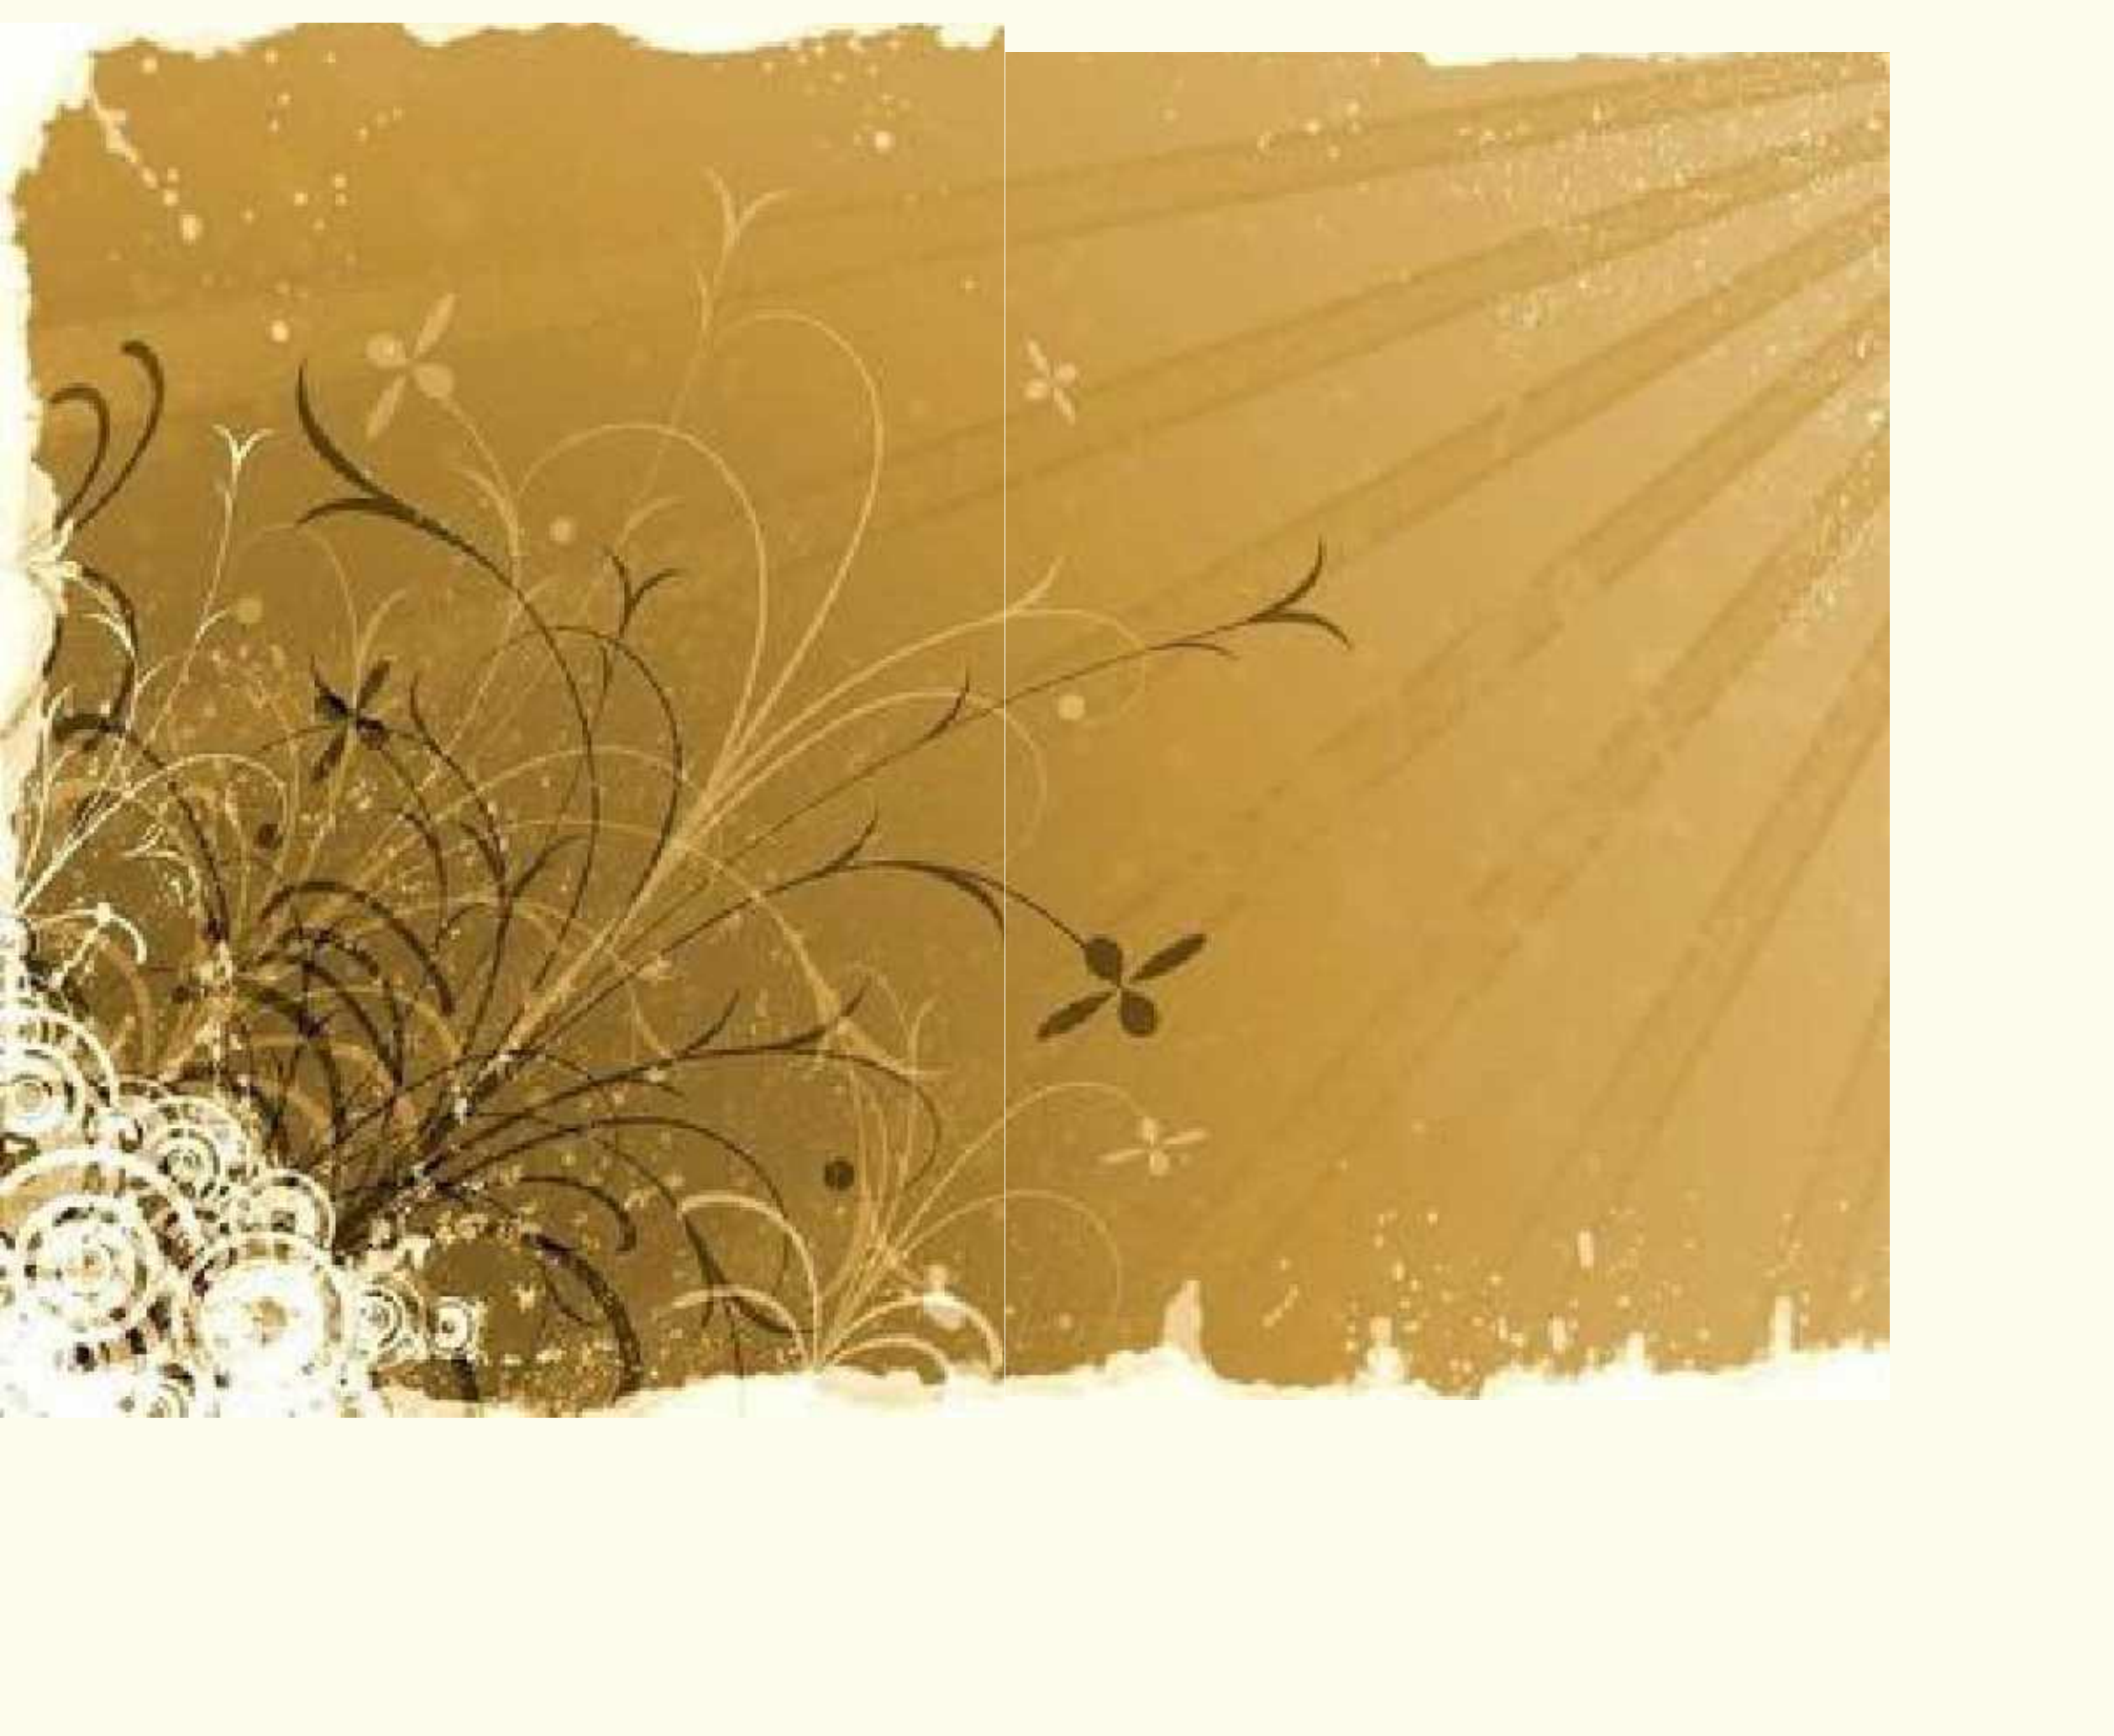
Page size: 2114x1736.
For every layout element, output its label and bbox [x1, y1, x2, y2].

picture [0, 22, 1891, 1418]
